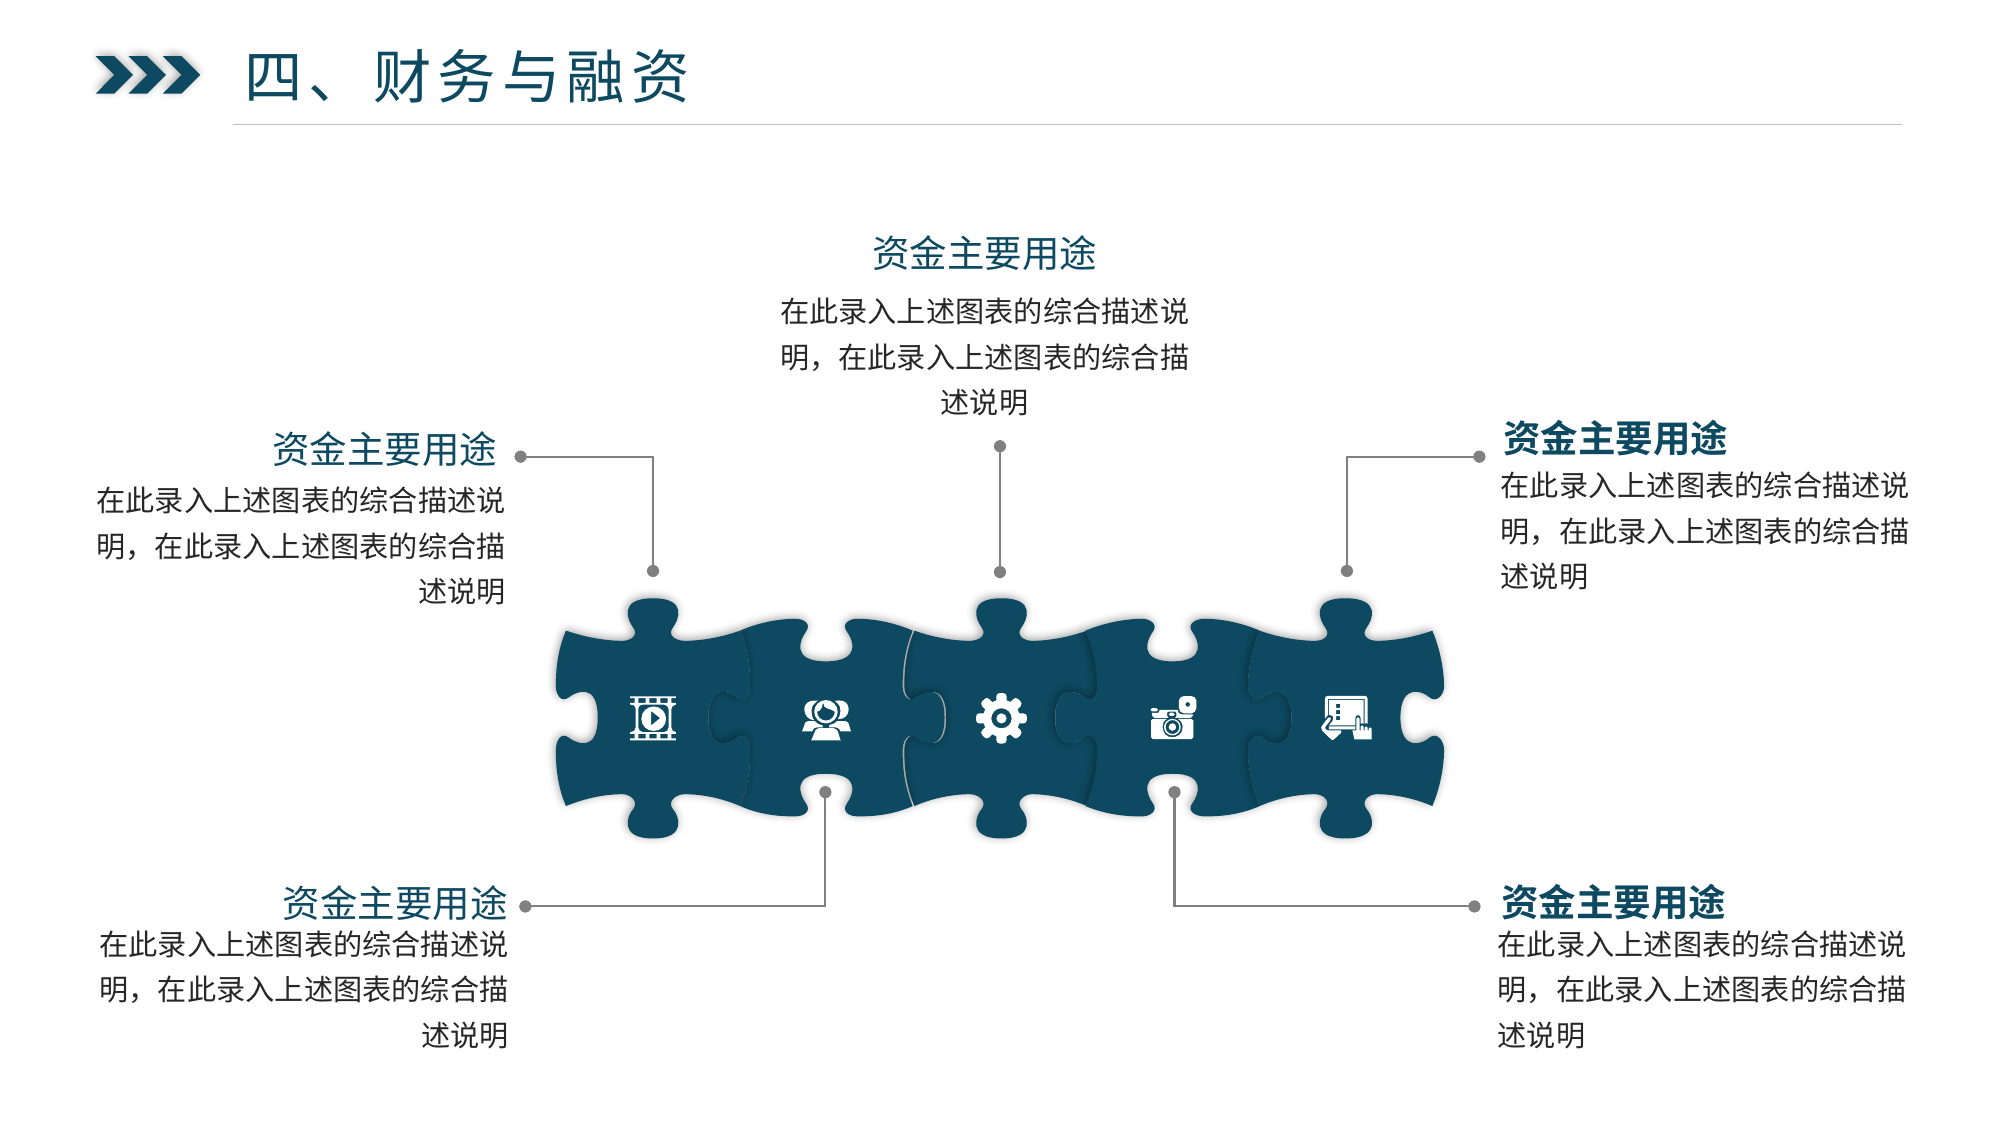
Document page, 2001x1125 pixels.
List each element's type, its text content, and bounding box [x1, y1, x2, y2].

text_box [1485, 394, 1938, 599]
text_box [69, 405, 521, 614]
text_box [1247, 598, 1445, 839]
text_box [95, 56, 201, 94]
text_box [1340, 450, 1485, 578]
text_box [555, 598, 751, 839]
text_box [72, 859, 524, 1057]
text_box [521, 450, 660, 578]
text_box 四、财务与融资 [232, 34, 1104, 117]
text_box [1482, 857, 1935, 1057]
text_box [751, 618, 945, 817]
text_box [524, 817, 826, 913]
text_box [1173, 817, 1481, 913]
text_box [759, 208, 1211, 425]
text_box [1055, 618, 1247, 817]
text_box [904, 598, 1099, 839]
